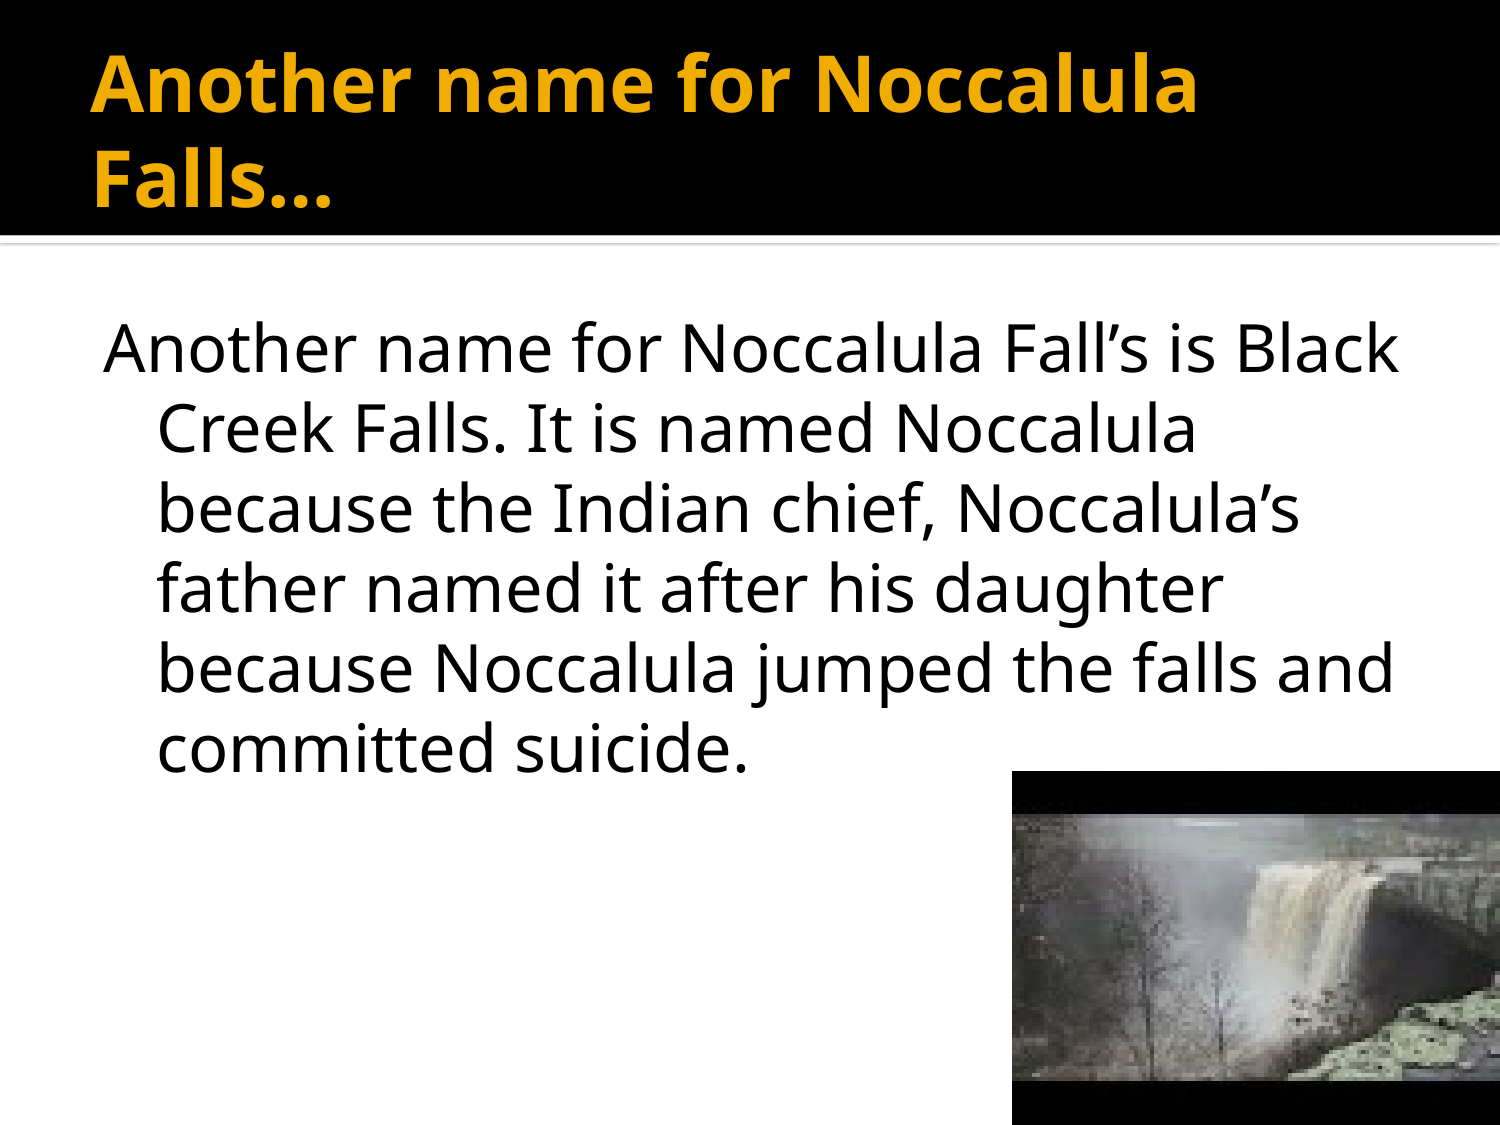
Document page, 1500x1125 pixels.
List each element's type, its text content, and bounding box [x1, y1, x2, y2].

title Another name for Noccalula Falls… [75, 25, 1425, 231]
picture [1012, 771, 1500, 1125]
list Another name for Noccalula Fall’s is Black Creek Falls. It is named Noccalula because the Indian chief, Noccalula’s father named it after his daughter because Noccalula jumped the falls and committed suicide. [75, 291, 1425, 1050]
